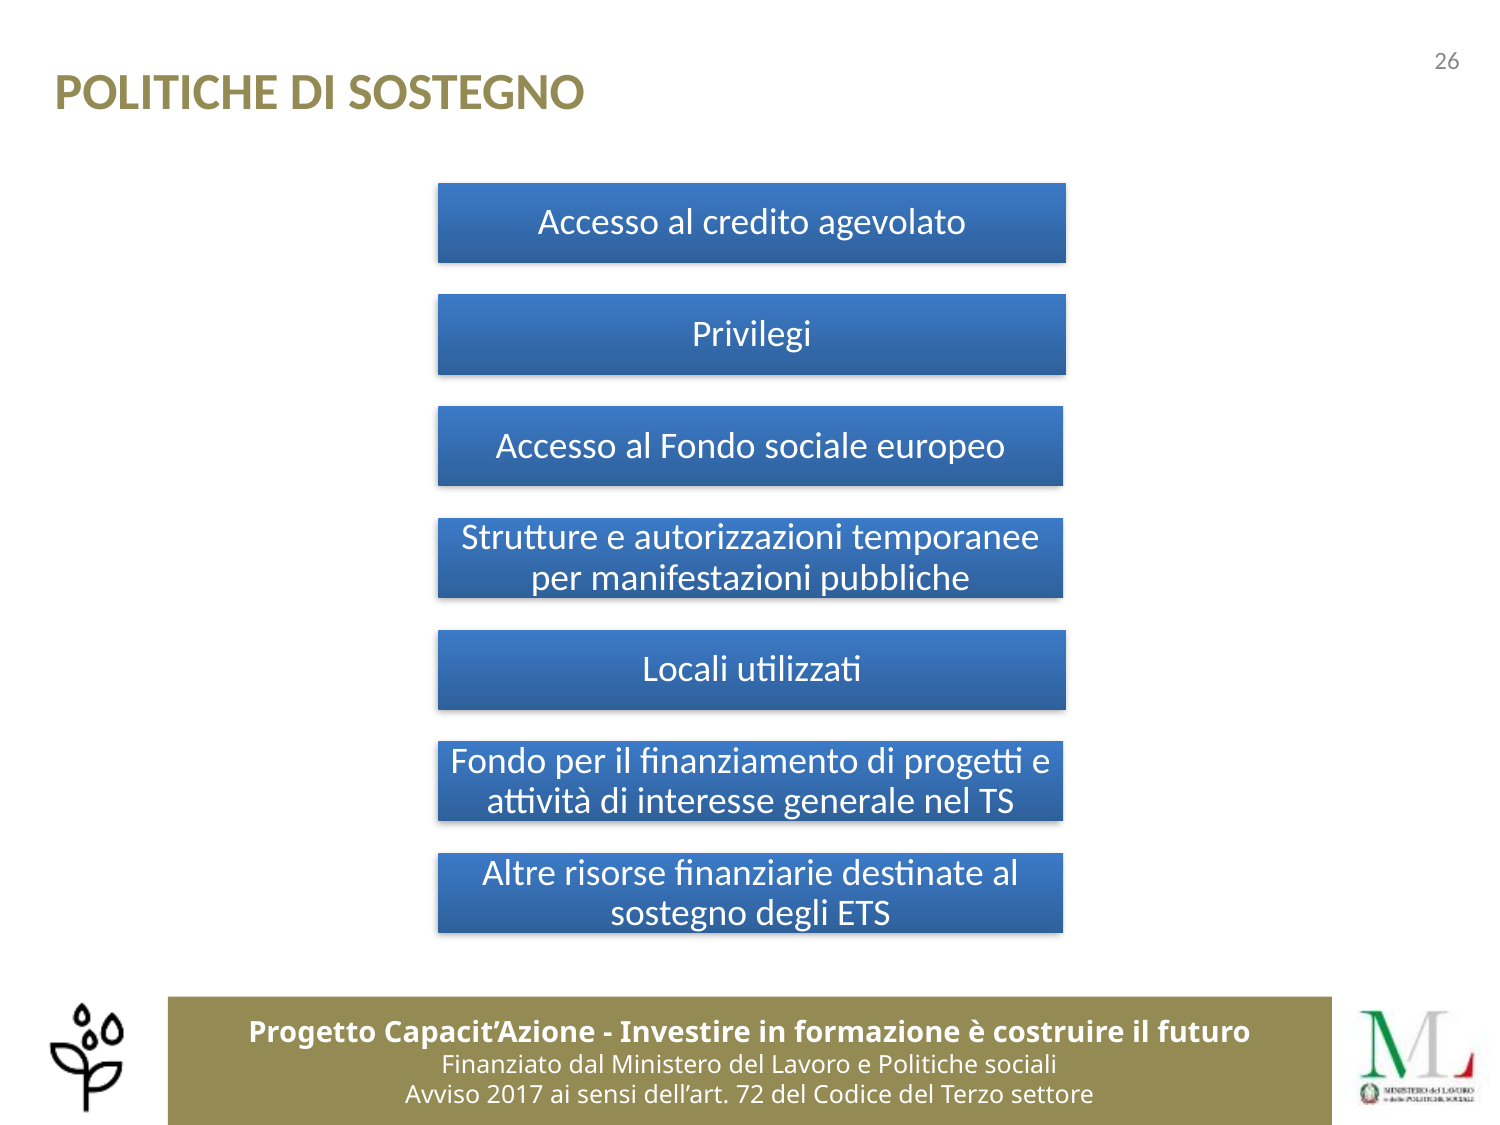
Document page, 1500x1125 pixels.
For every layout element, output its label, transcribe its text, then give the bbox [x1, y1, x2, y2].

picture [1345, 1009, 1491, 1106]
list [115, 182, 1389, 933]
slide_number 26 [1124, 29, 1475, 90]
text_box POLITICHE DI SOSTEGNO [39, 49, 602, 139]
picture [47, 1002, 129, 1113]
text_box Progetto Capacit’Azione - Investire in formazione è costruire il futuro Finanziato dal Ministero del Lavoro e Politiche sociali Avviso 2017 ai sensi dell’art. 72 del Codice del Terzo settore [166, 994, 1334, 1125]
